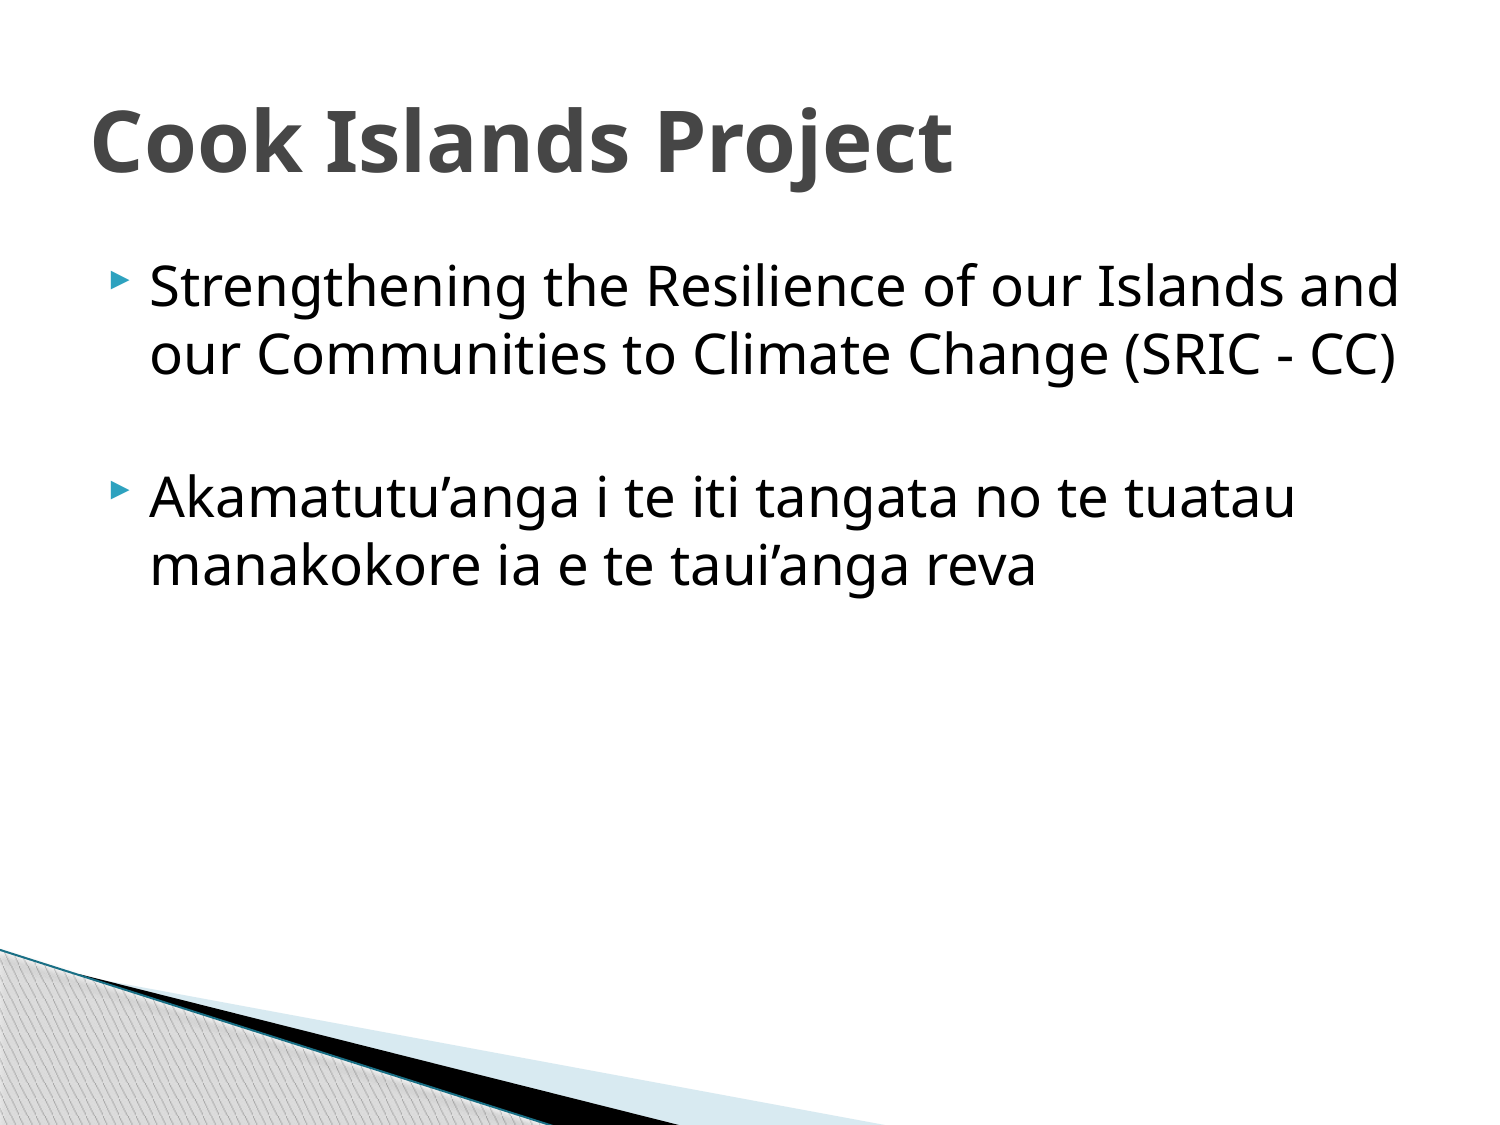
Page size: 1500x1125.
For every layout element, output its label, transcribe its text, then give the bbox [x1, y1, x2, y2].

list Strengthening the Resilience of our Islands and our Communities to Climate Change (SRIC - CC) Akamatutu’anga i te iti tangata no te tuatau manakokore ia e te taui’anga reva [75, 243, 1425, 986]
title Cook Islands Project [75, 45, 1425, 233]
